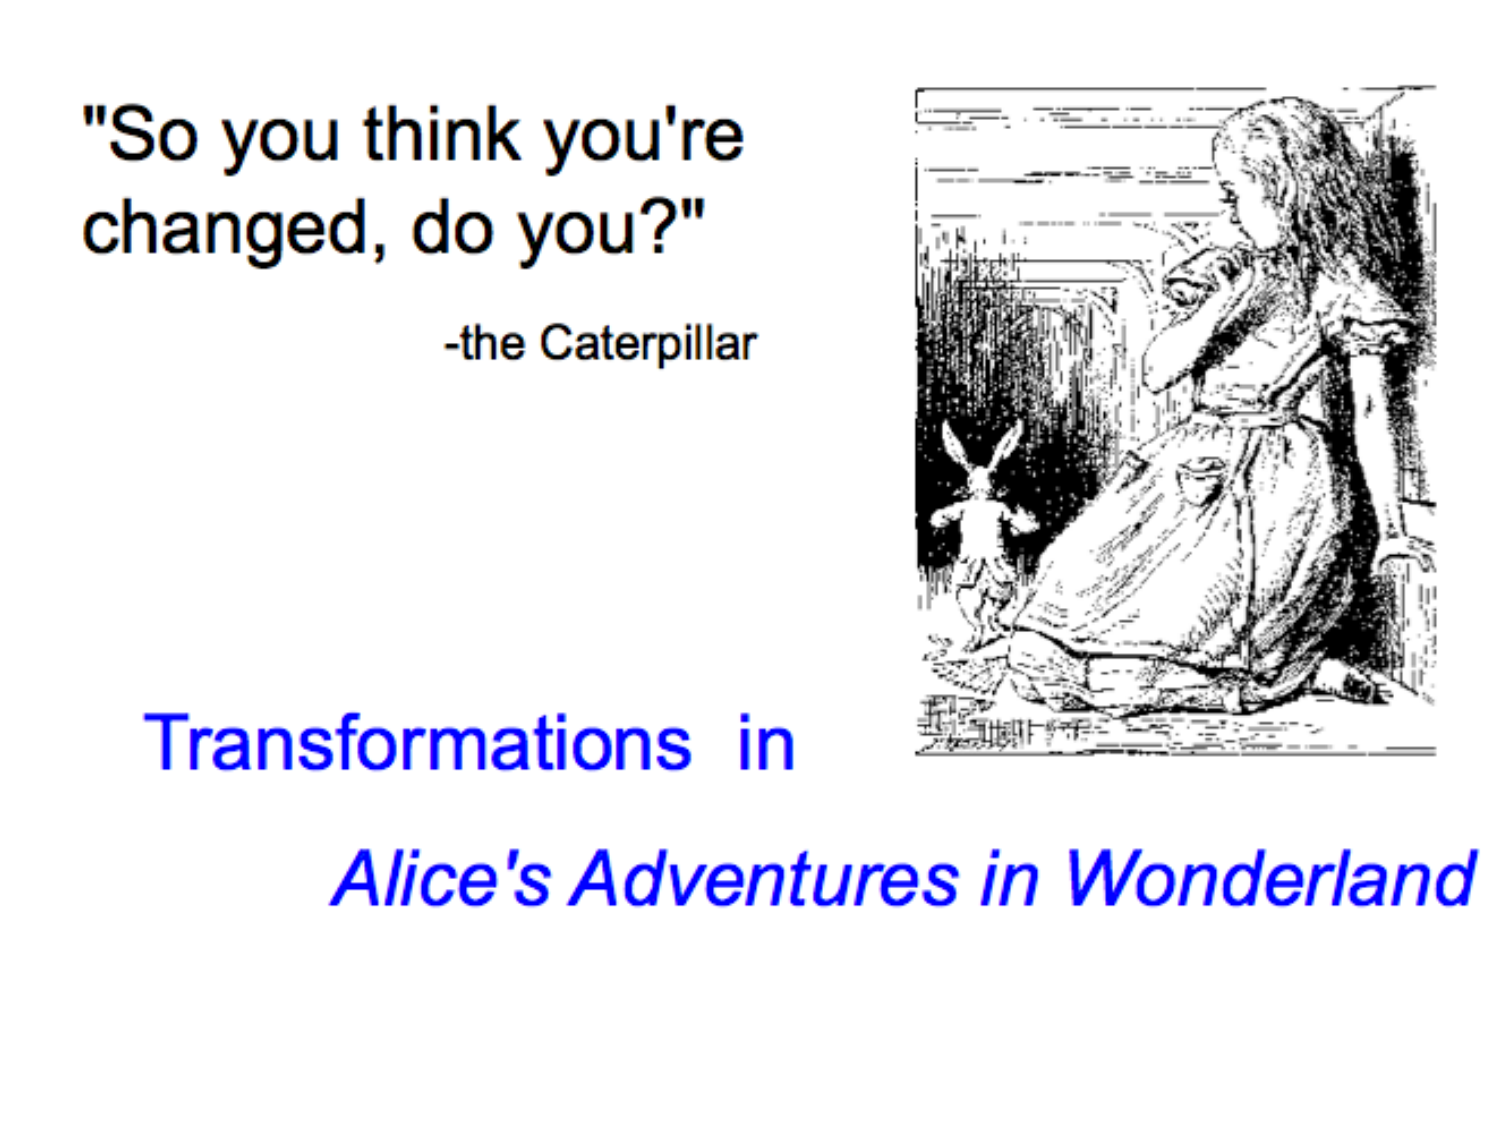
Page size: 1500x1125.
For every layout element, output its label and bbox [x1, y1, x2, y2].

picture [62, 53, 1500, 944]
